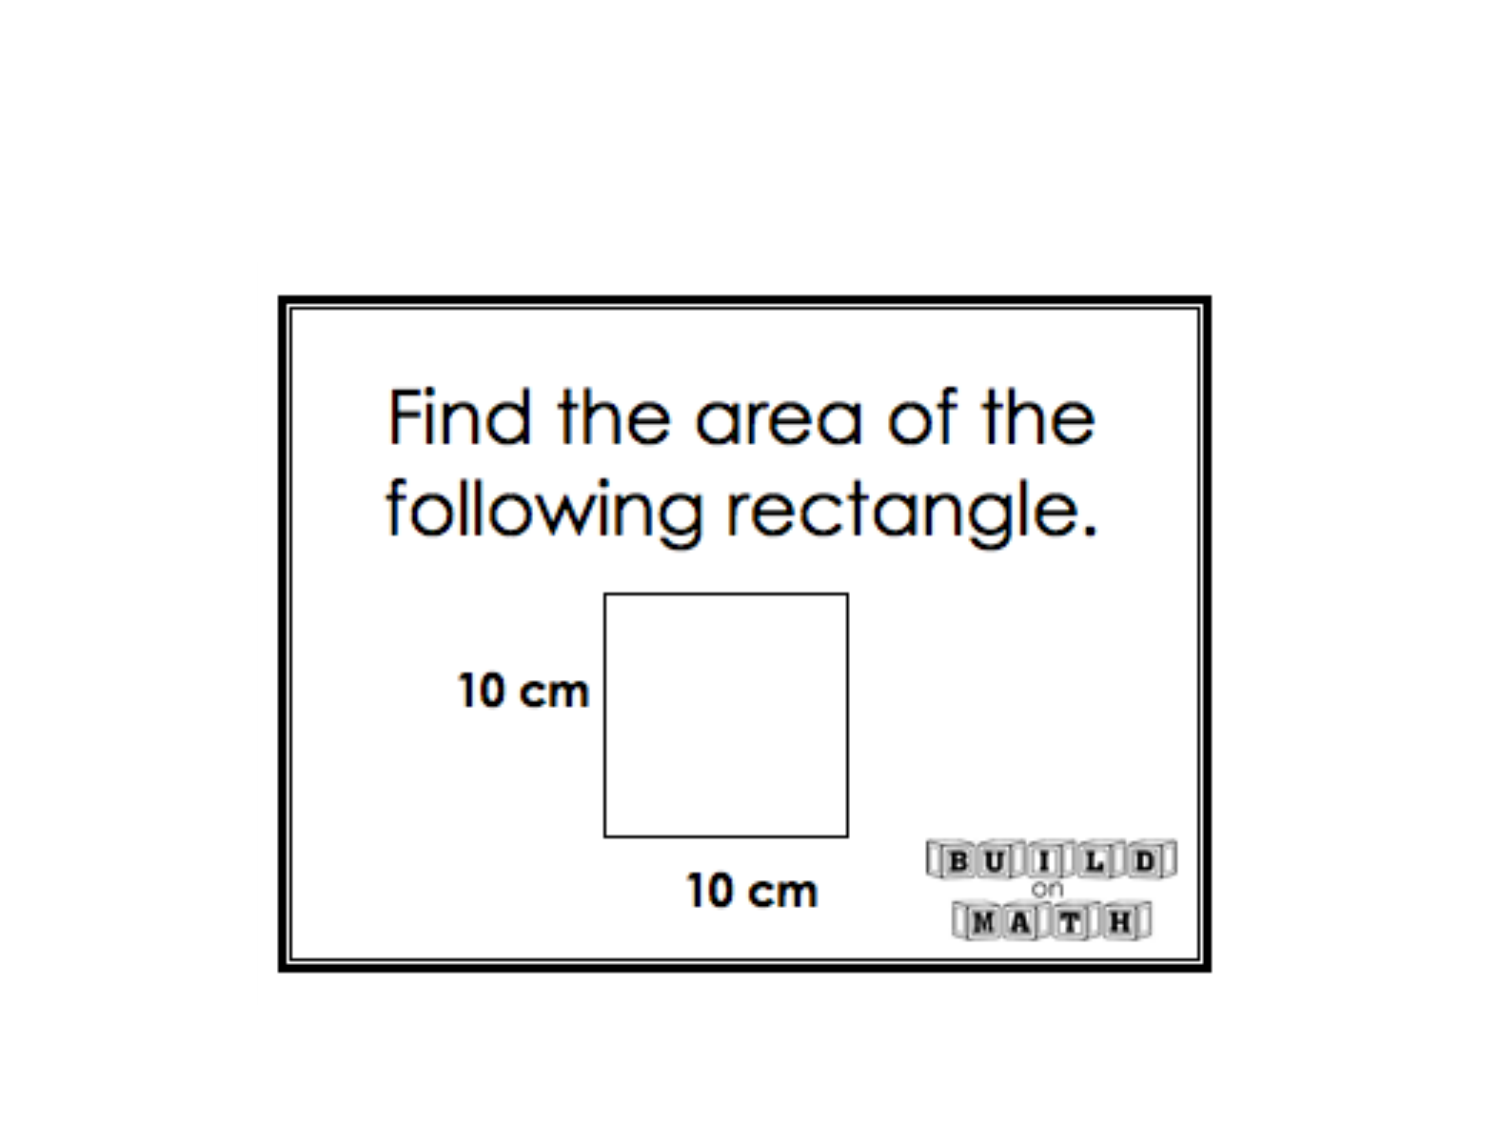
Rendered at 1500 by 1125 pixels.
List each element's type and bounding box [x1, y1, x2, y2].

list [74, 262, 1426, 1006]
